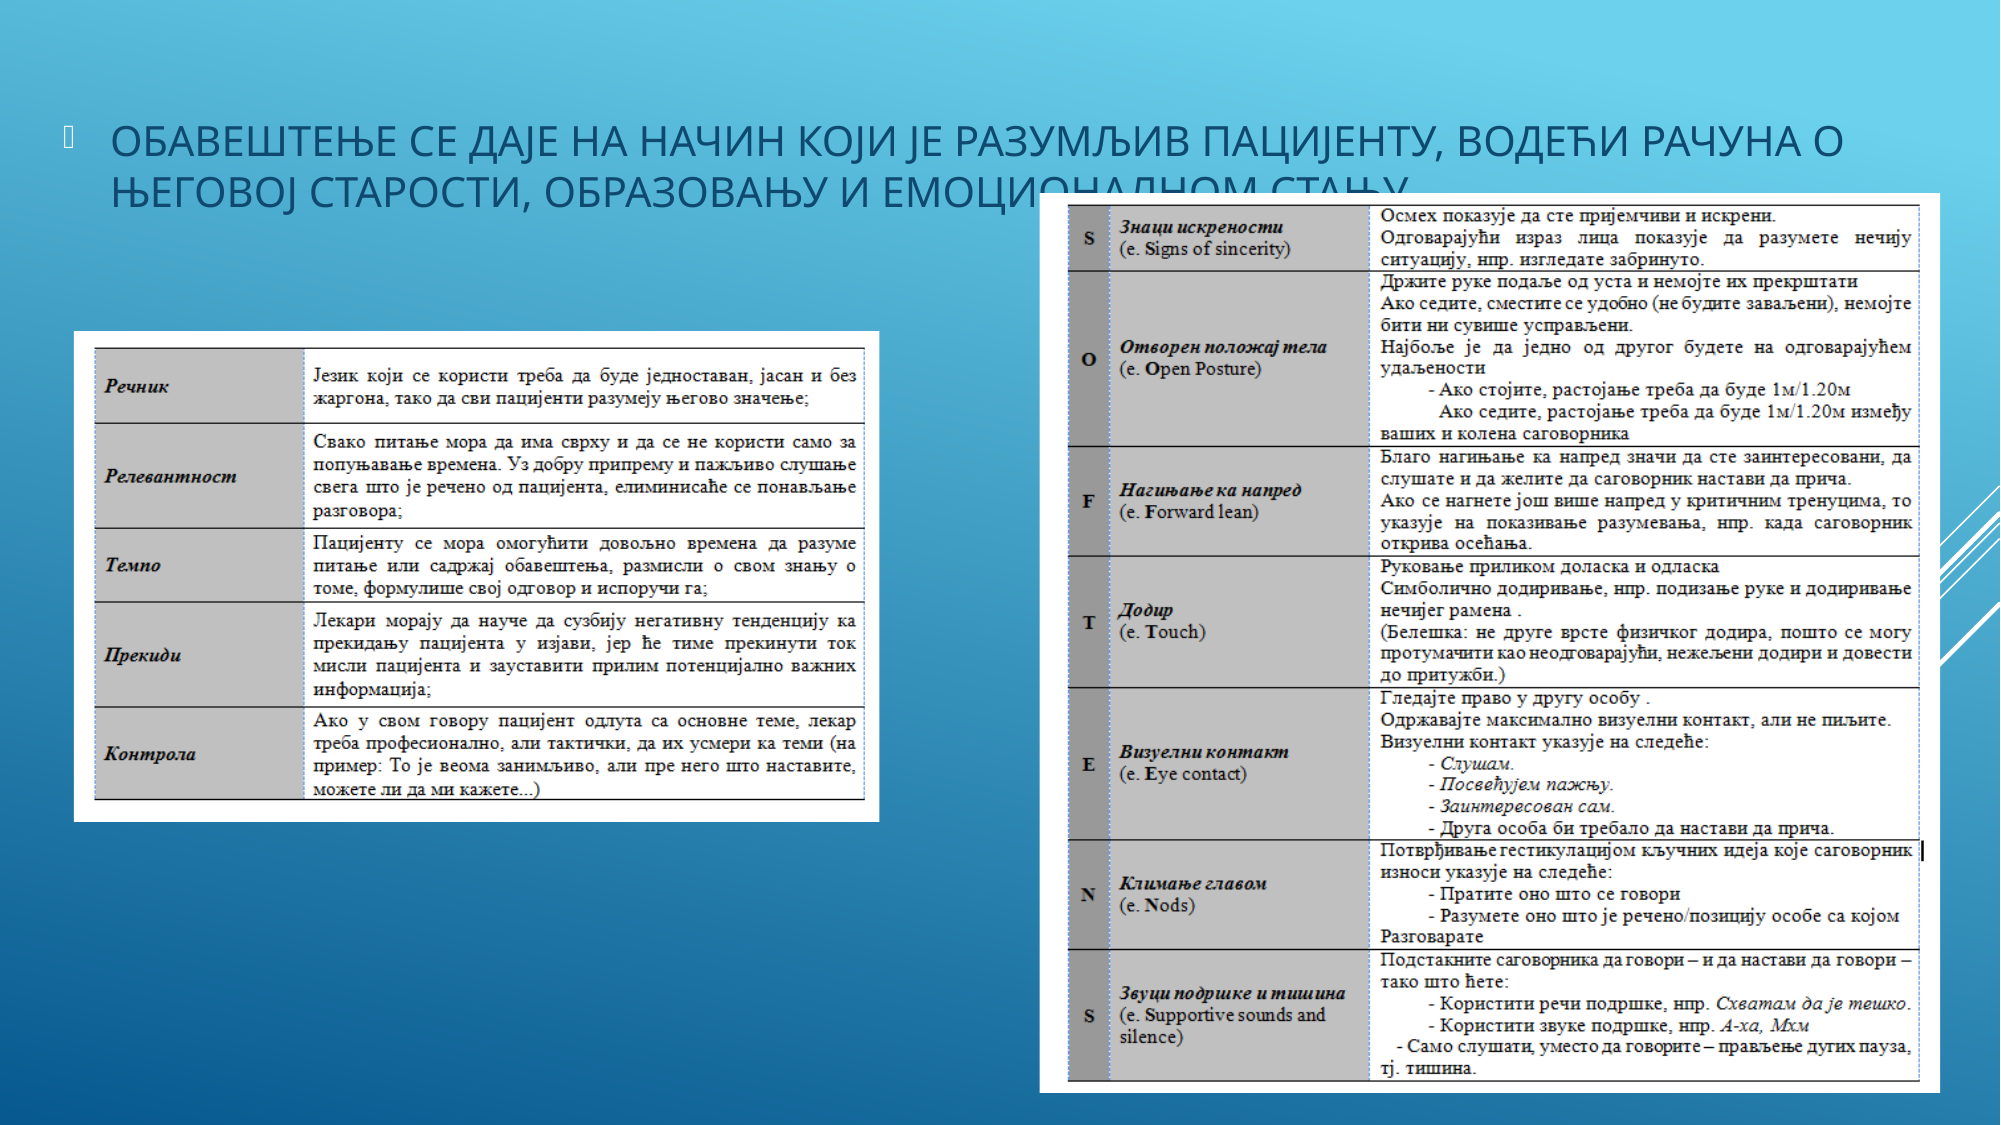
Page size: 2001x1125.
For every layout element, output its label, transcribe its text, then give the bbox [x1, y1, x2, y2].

picture [73, 330, 880, 822]
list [1039, 193, 1941, 1093]
text_box ОБАВЕШТЕЊЕ СЕ ДАЈЕ НА НАЧИН КОЈИ ЈЕ РАЗУМЉИВ ПАЦИЈЕНТУ, ВОДЕЋИ РАЧУНА О ЊЕГОВОЈ СТАРОСТИ, ОБРАЗОВАЊУ И ЕМОЦИОНАЛНОМ СТАЊУ [48, 36, 1942, 254]
